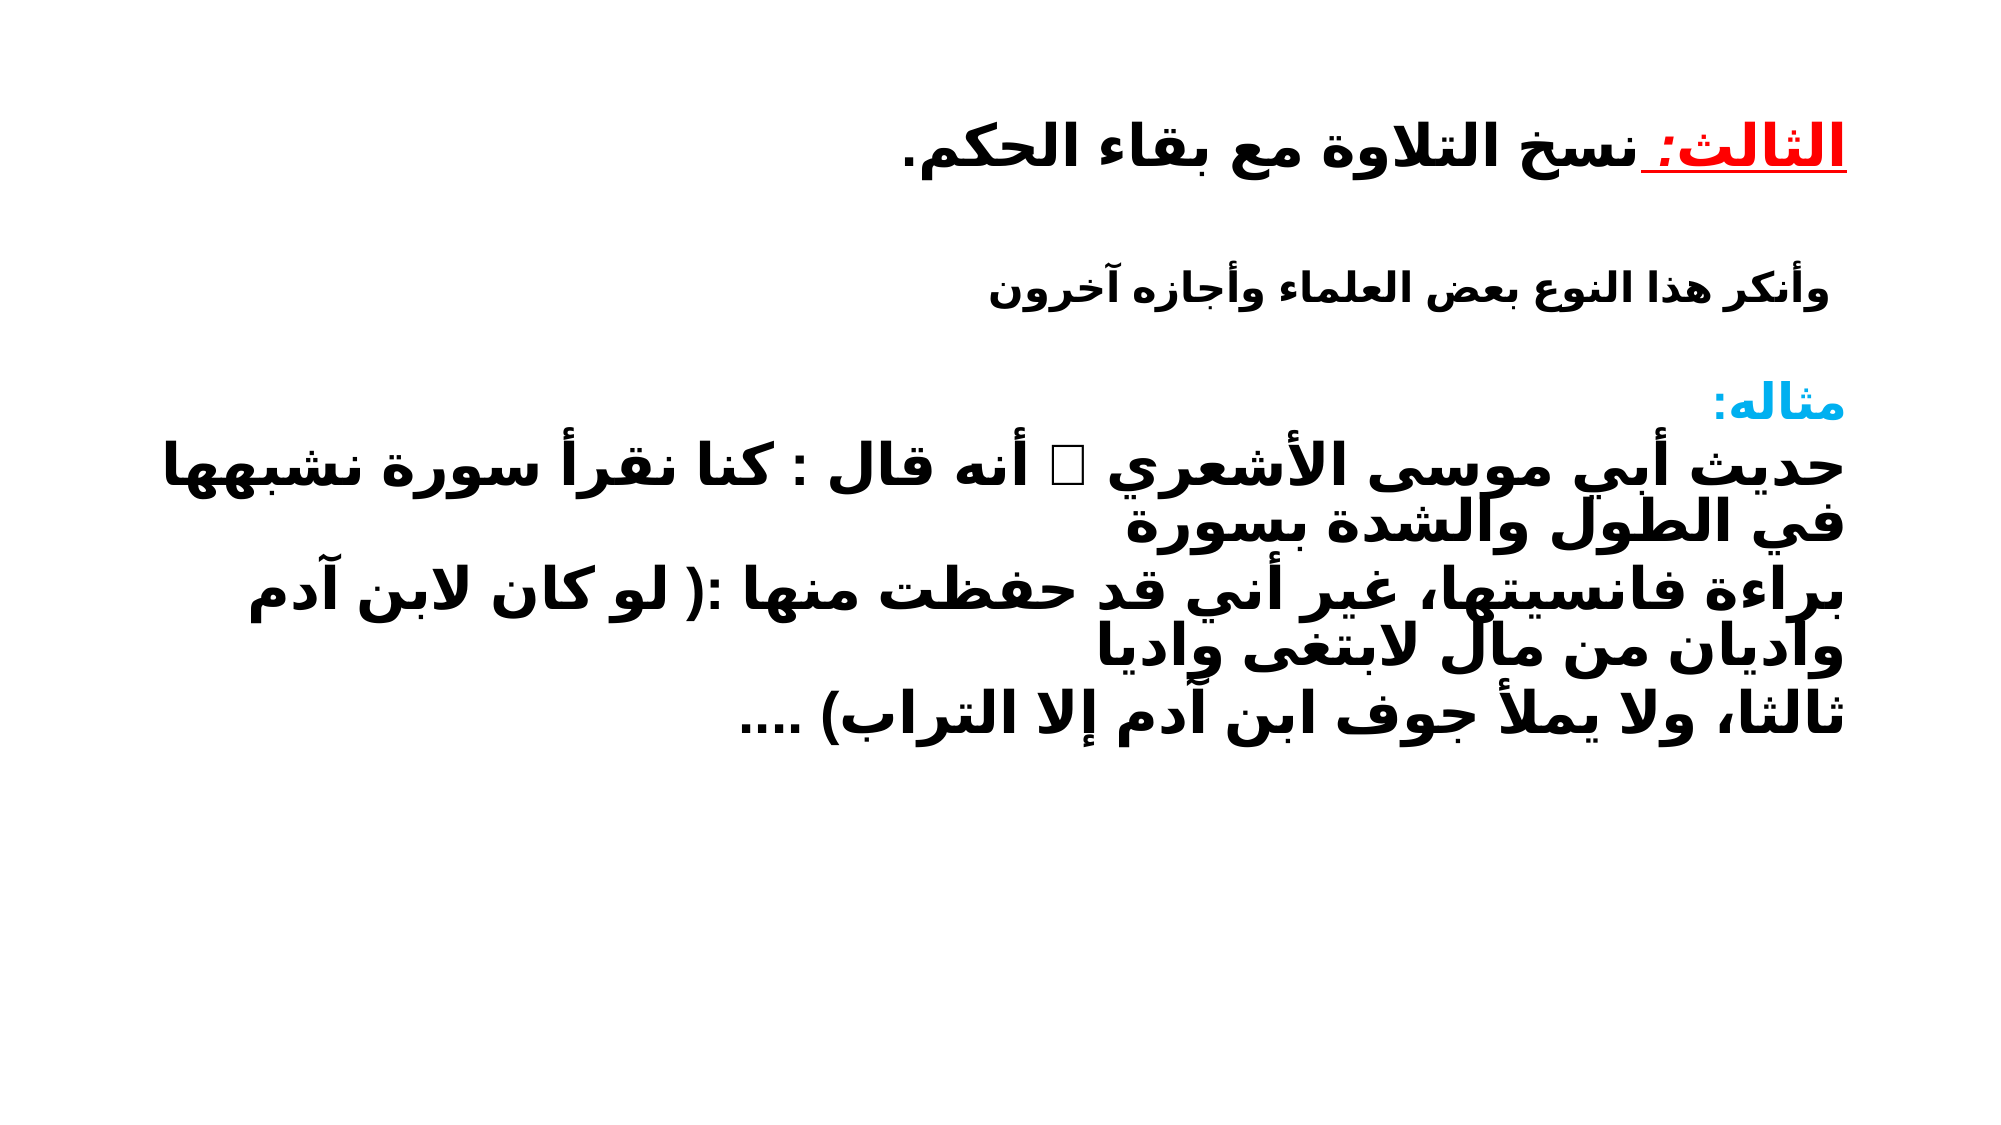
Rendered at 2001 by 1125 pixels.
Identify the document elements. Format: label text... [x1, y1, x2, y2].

list الثالث: نسخ التلاوة مع بقاء الحكم. وأنكر هذا النوع بعض العلماء وأجازه آخرون مثاله: حديث أبي موسى الأشعري  أنه قال : كنا نقرأ سورة نشبهها في الطول والشدة بسورة براءة فانسيتها، غير أني قد حفظت منها :( لو كان لابن آدم واديان من مال لابتغى واديا ثالثا، ولا يملأ جوف ابن آدم إلا التراب) .... [137, 114, 1863, 1014]
